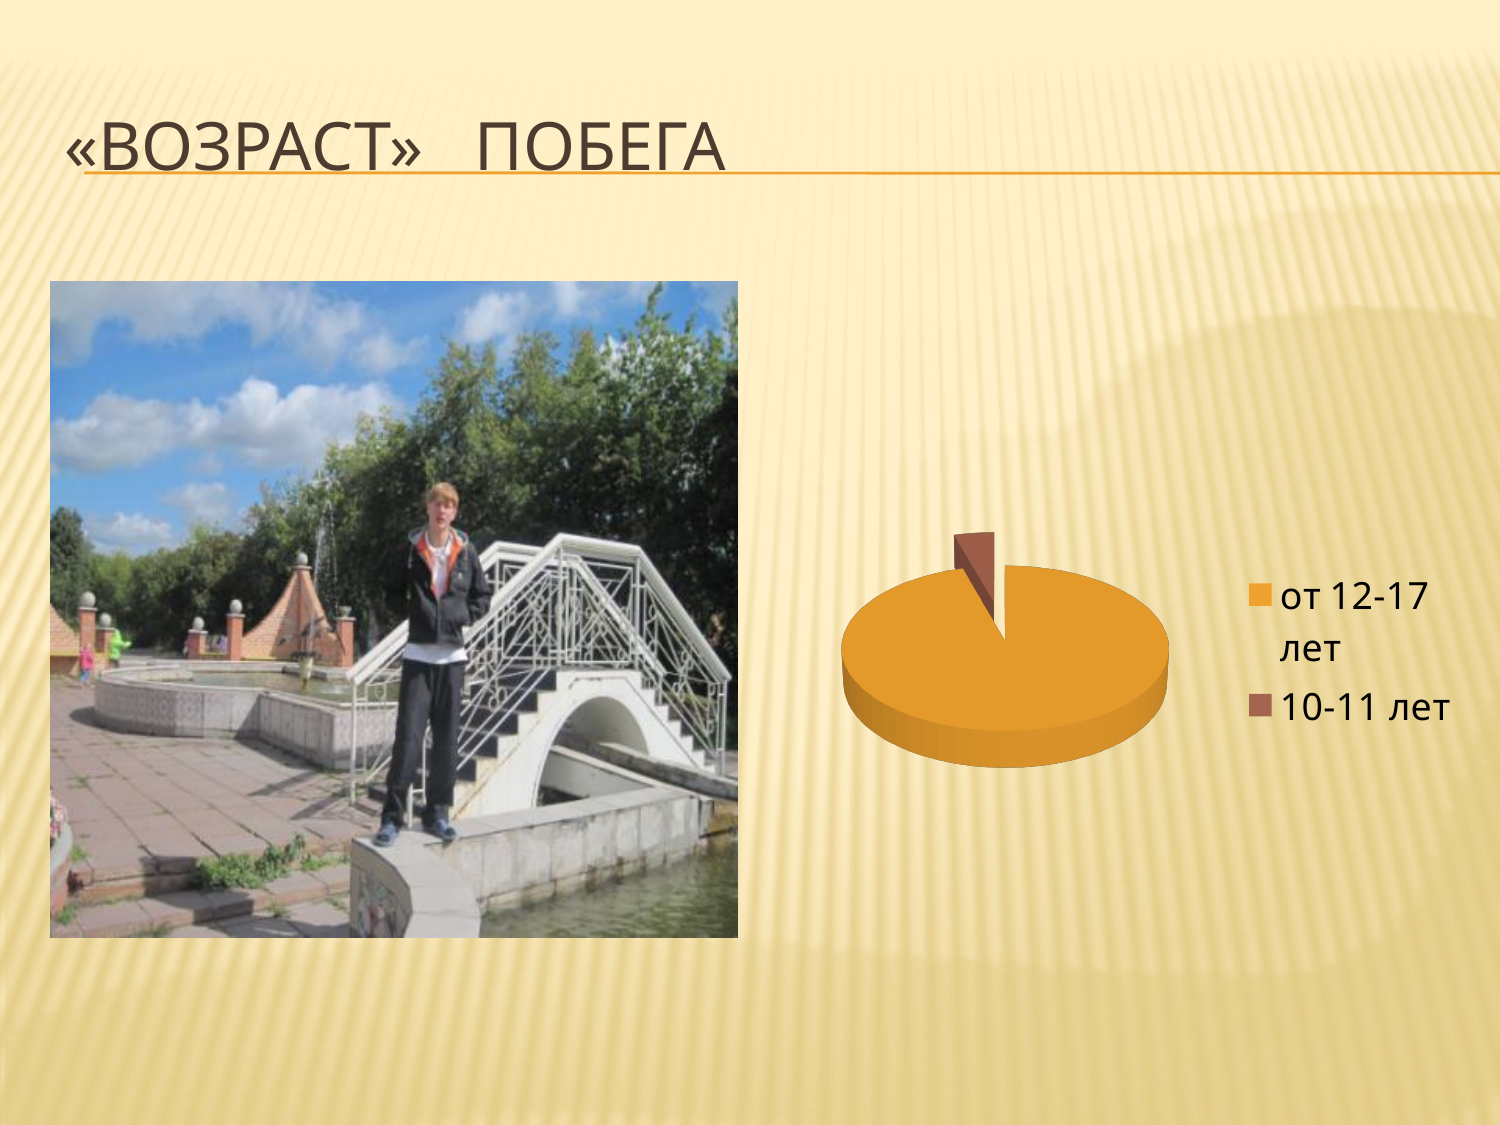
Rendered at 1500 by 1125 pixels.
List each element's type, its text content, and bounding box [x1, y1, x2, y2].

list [49, 280, 738, 938]
chart [762, 262, 1476, 1038]
title «Возраст» побега [49, 75, 1475, 213]
